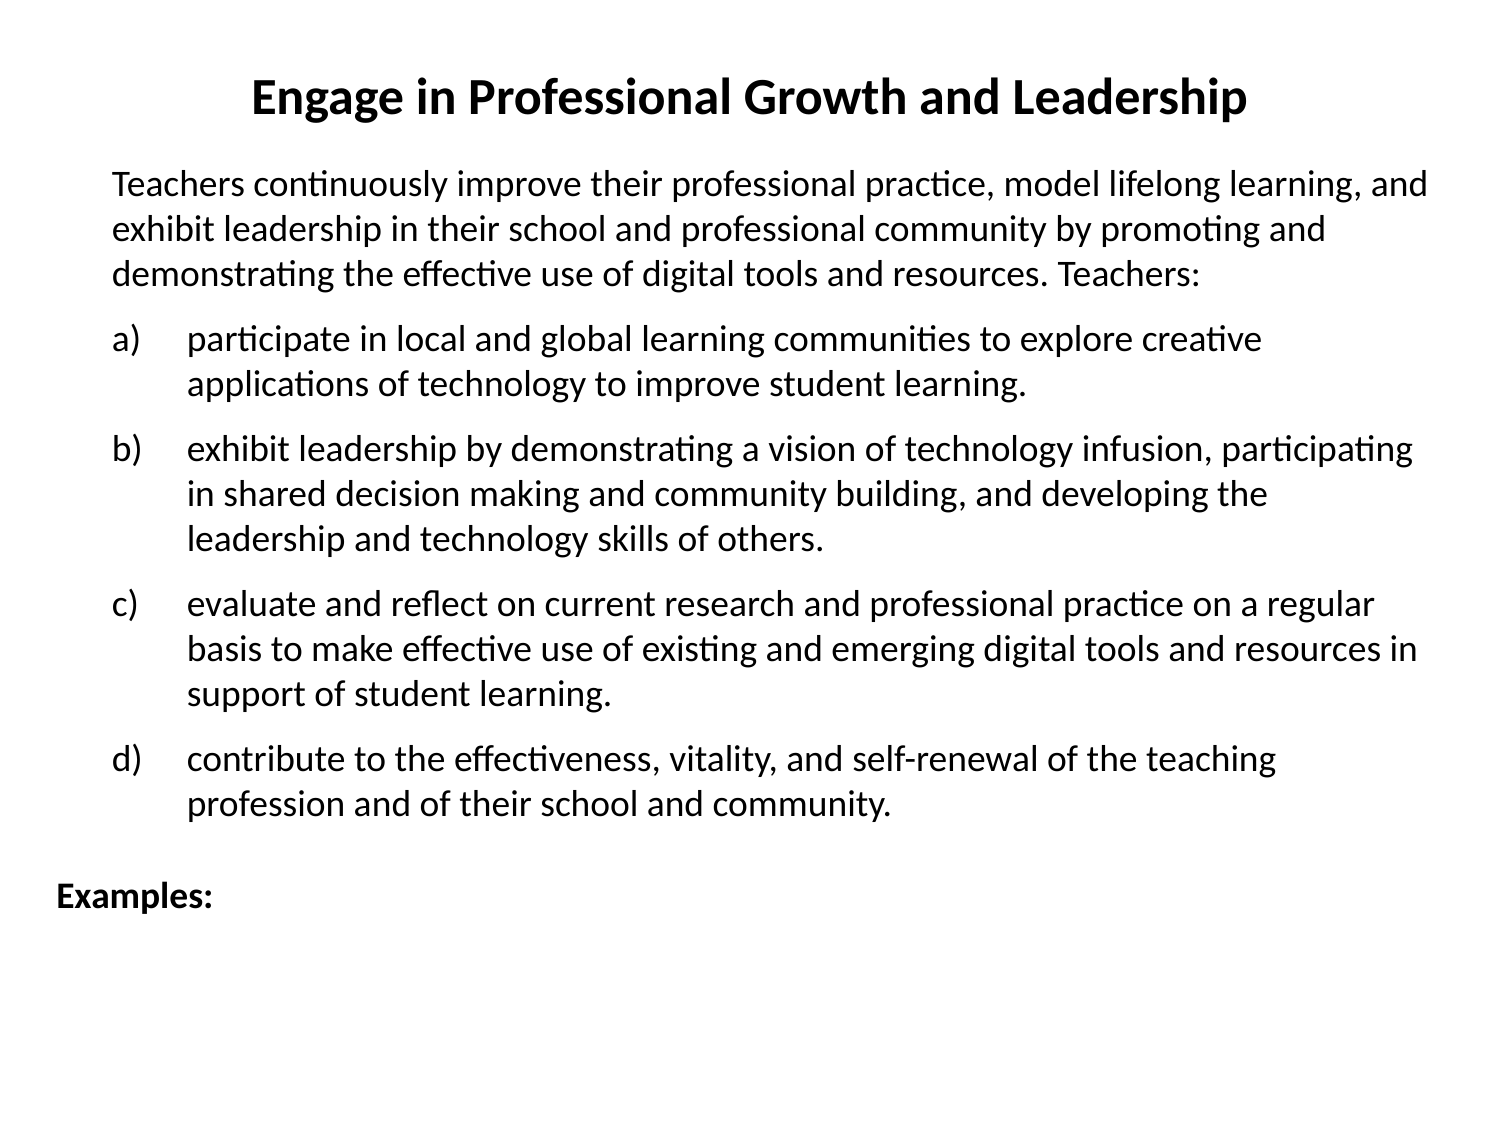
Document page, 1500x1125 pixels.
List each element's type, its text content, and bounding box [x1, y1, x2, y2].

text_box Examples: [41, 863, 1351, 924]
title Engage in Professional Growth and Leadership [75, 0, 1425, 188]
list Teachers continuously improve their professional practice, model lifelong learning, and exhibit leadership in their school and professional community by promoting and demonstrating the effective use of digital tools and resources. Teachers: participate in local and global learning communities to explore creative applications of technology to improve student learning. exhibit leadership by demonstrating a vision of technology infusion, participating in shared decision making and community building, and developing the leadership and technology skills of others. evaluate and reflect on current research and professional practice on a regular basis to make effective use of existing and emerging digital tools and resources in support of student learning. contribute to the effectiveness, vitality, and self-renewal of the teaching profession and of their school and community. [96, 151, 1447, 894]
